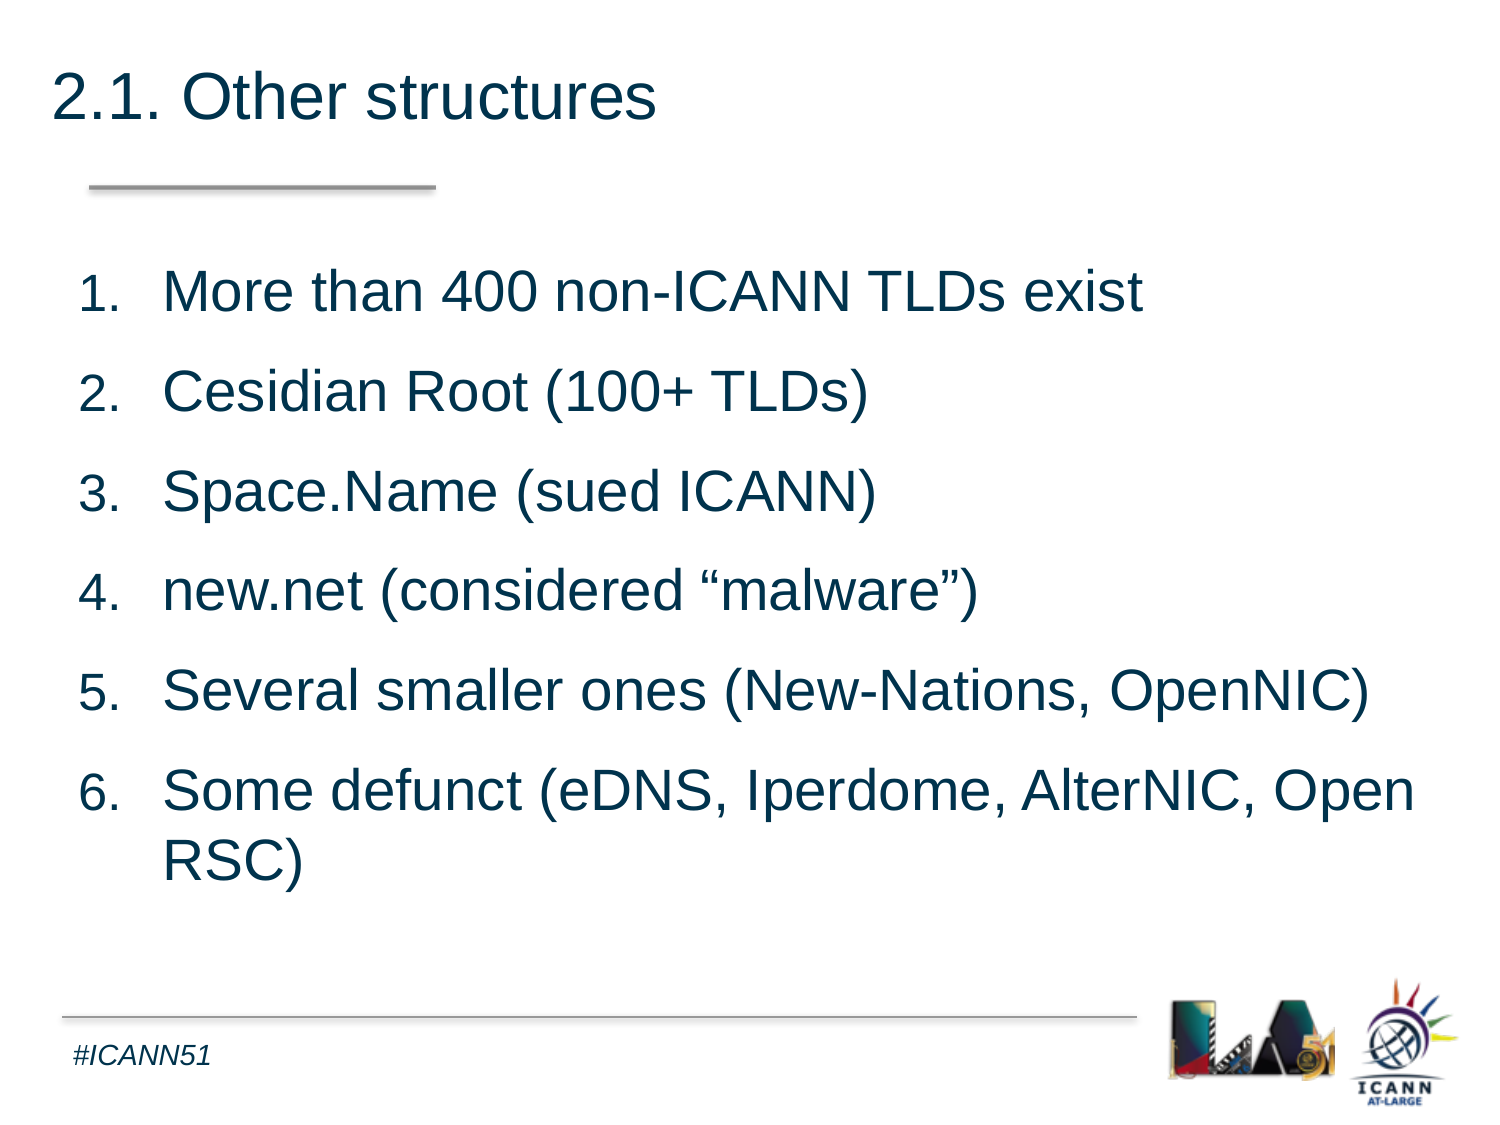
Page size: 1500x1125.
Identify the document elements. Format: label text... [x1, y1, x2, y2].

list More than 400 non-ICANN TLDs exist Cesidian Root (100+ TLDs) Space.Name (sued ICANN) new.net (considered “malware”) Several smaller ones (New-Nations, OpenNIC) Some defunct (eDNS, Iperdome, AlterNIC, Open RSC) [50, 249, 1450, 969]
list 2.1. Other structures [23, 50, 1450, 150]
picture [1167, 974, 1462, 1110]
